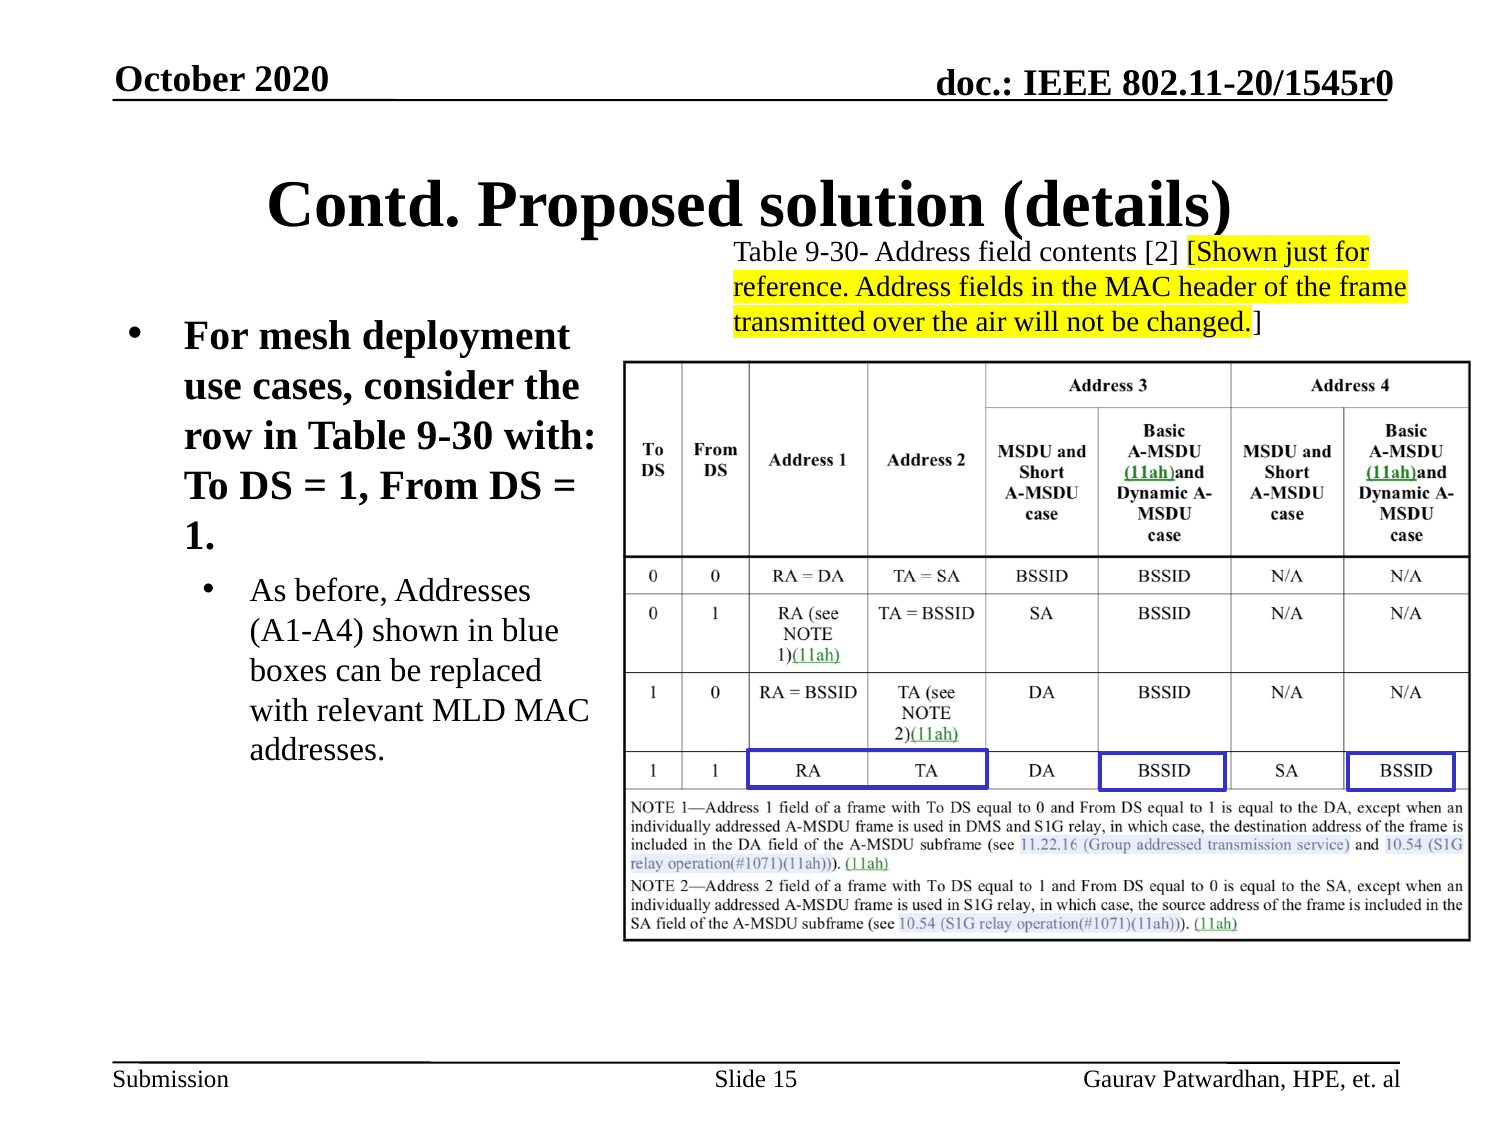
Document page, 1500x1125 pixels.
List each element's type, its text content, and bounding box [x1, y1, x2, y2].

title Contd. Proposed solution (details) [112, 112, 1388, 288]
list For mesh deployment use cases, consider the row in Table 9-30 with: To DS = 1, From DS = 1. As before, Addresses (A1-A4) shown in blue boxes can be replaced with relevant MLD MAC addresses. [112, 299, 614, 988]
slide_number Slide 15 [712, 1061, 800, 1123]
footer Gaurav Patwardhan, HPE, et. al [878, 1061, 1402, 1093]
picture [613, 352, 1480, 947]
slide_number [114, 54, 423, 100]
text_box Table 9-30- Address field contents [2] [Shown just for reference. Address fields in the MAC header of the frame transmitted over the air will not be changed.] [718, 224, 1425, 345]
